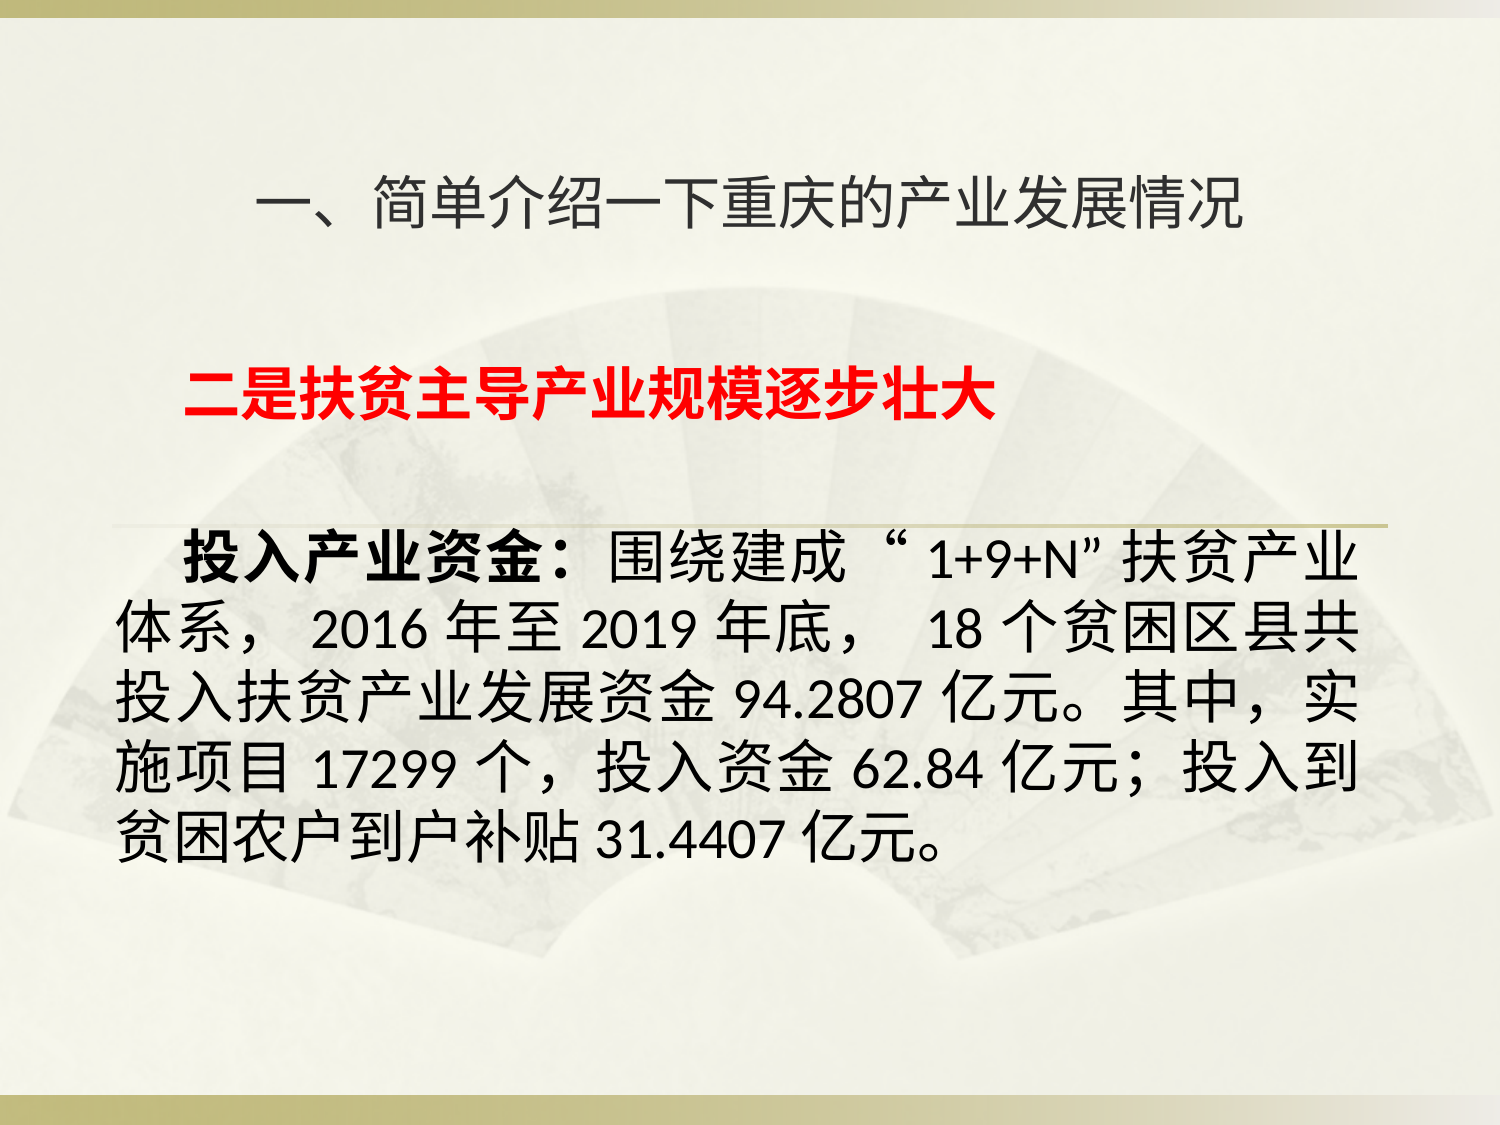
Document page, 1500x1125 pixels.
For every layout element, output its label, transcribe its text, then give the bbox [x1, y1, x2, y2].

title 一、简单介绍一下重庆的产业发展情况 [112, 101, 1388, 244]
subtitle 二是扶贫主导产业规模逐步壮大 投入产业资金：围绕建成“1+9+N”扶贫产业体系，2016年至2019年底， 18个贫困区县共投入扶贫产业发展资金94.2807亿元。其中，实施项目17299个，投入资金62.84亿元；投入到贫困农户到户补贴31.4407亿元。 [100, 349, 1376, 976]
